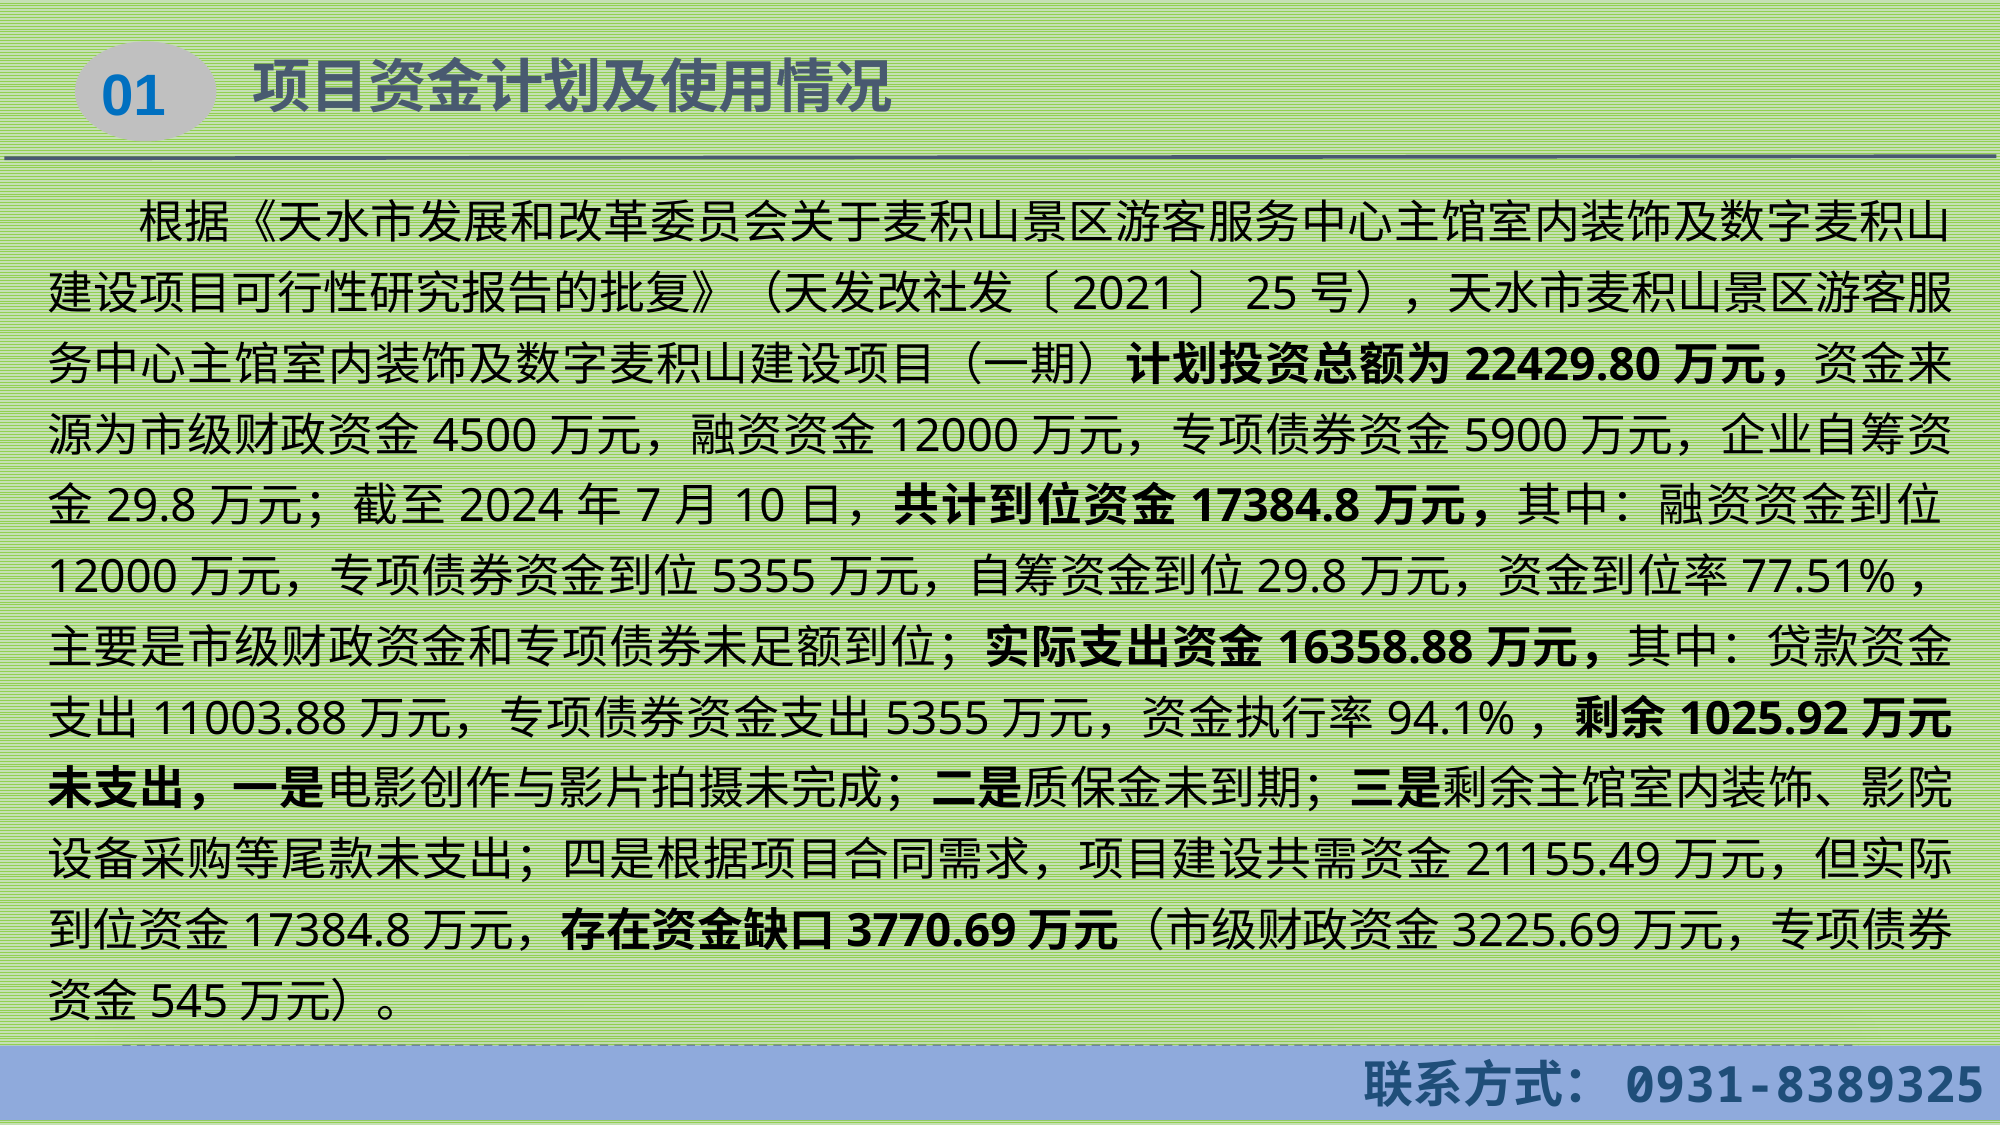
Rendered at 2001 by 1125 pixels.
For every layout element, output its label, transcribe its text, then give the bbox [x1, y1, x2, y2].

text_box 联系方式：0931-8389325 [0, 1045, 2000, 1121]
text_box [74, 41, 1147, 142]
text_box 根据《天水市发展和改革委员会关于麦积山景区游客服务中心主馆室内装饰及数字麦积山建设项目可行性研究报告的批复》（天发改社发〔2021〕25号），天水市麦积山景区游客服务中心主馆室内装饰及数字麦积山建设项目（一期）计划投资总额为22429.80万元，资金来源为市级财政资金4500万元，融资资金12000万元，专项债券资金5900万元，企业自筹资金29.8万元；截至2024年7月10日，共计到位资金17384.8万元，其中：融资资金到位12000万元，专项债券资金到位5355万元，自筹资金到位29.8万元，资金到位率77.51%，主要是市级财政资金和专项债券未足额到位；实际支出资金16358.88万元，其中：贷款资金支出11003.88万元，专项债券资金支出5355万元，资金执行率94.1%，剩余1025.92万元未支出，一是电影创作与影片拍摄未完成；二是质保金未到期；三是剩余主馆室内装饰、影院设备采购等尾款未支出；四是根据项目合同需求，项目建设共需资金21155.49万元，但实际到位资金17384.8万元，存在资金缺口3770.69万元（市级财政资金3225.69万元，专项债券资金545万元）。 [32, 169, 1969, 1036]
